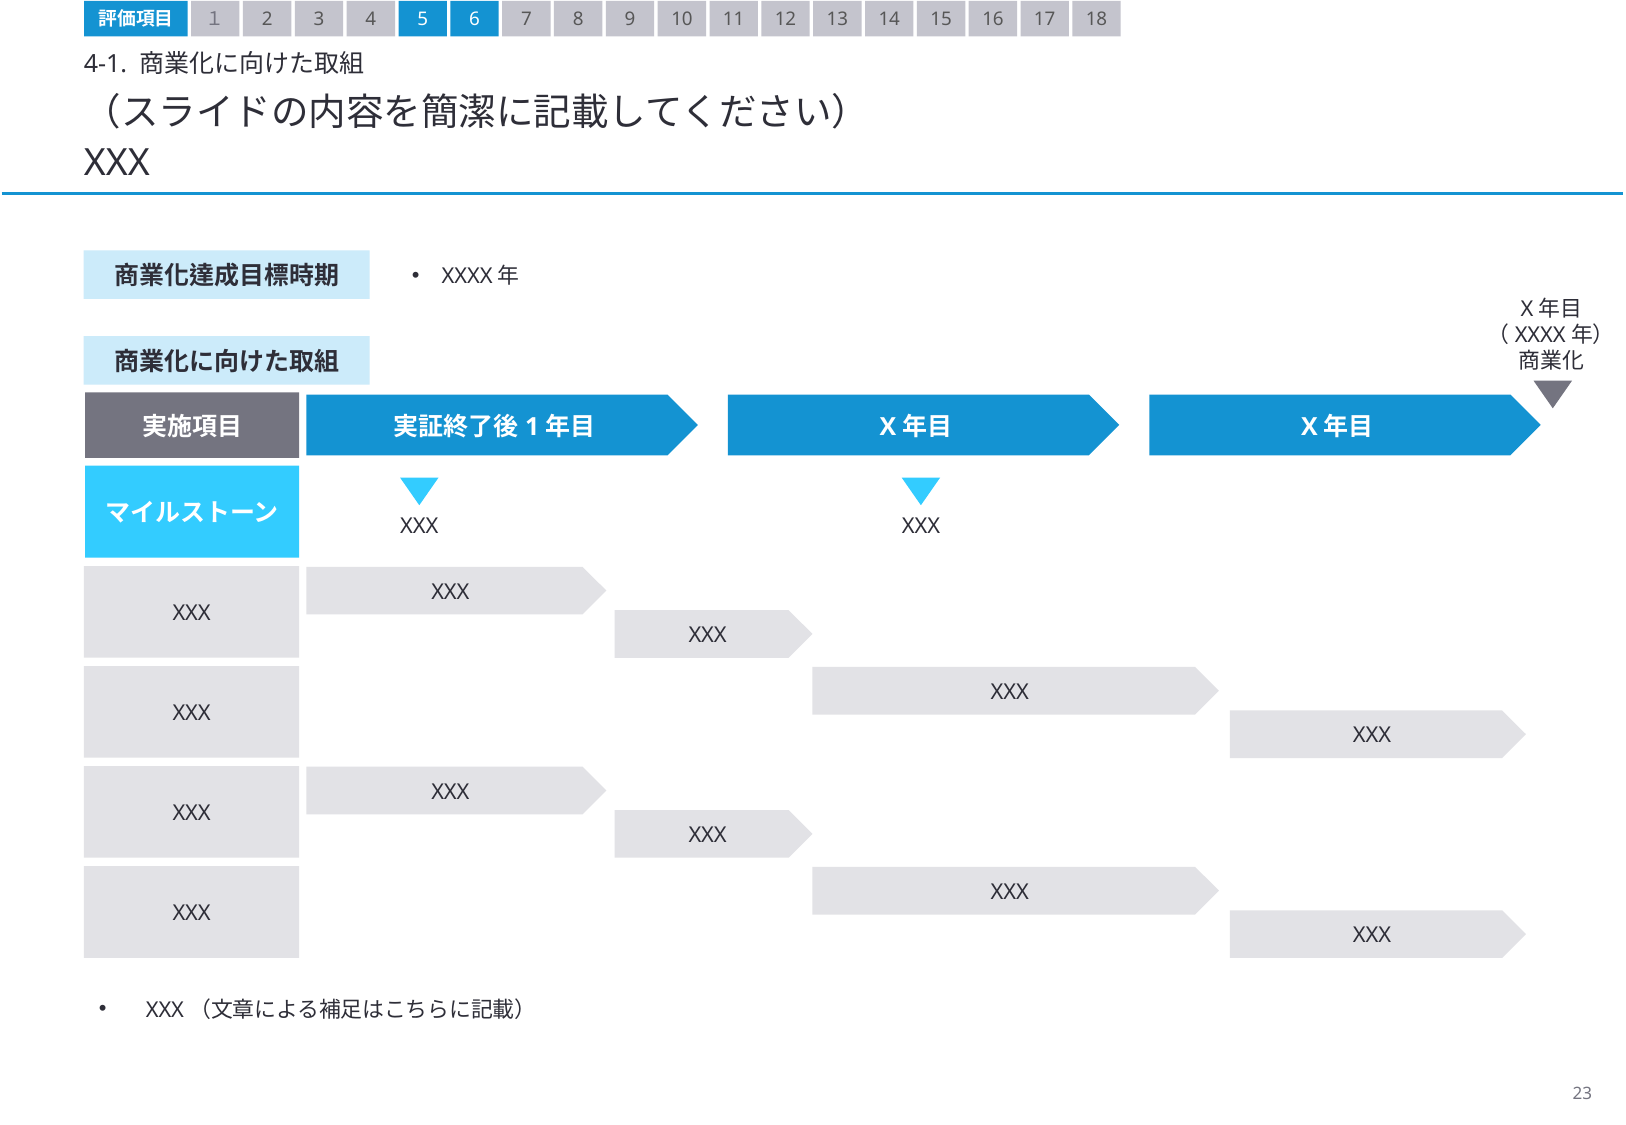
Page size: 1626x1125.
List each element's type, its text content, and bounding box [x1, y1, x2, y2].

text_box XXX [83, 565, 300, 659]
text_box XXX [613, 609, 814, 659]
text_box 商業化達成目標時期 [83, 250, 370, 300]
text_box XXX [83, 865, 300, 959]
text_box 実施項目 [84, 392, 300, 459]
text_box XXX [83, 665, 300, 759]
text_box X年目 （XXXX年） 商業化 [1439, 309, 1625, 359]
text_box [357, 477, 482, 540]
text_box XXX [811, 666, 1220, 716]
text_box XXX（文章による補足はこちらに記載） [83, 987, 1543, 1050]
list （スライドの内容を簡潔に記載してください） XXX [84, 83, 1543, 183]
text_box X年目 [726, 393, 1120, 457]
text_box [1532, 379, 1573, 410]
text_box マイルストーン [84, 465, 300, 559]
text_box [83, 0, 1122, 37]
text_box 実証終了後1年目 [305, 393, 699, 457]
text_box XXXX年 [399, 250, 1542, 300]
text_box XXX [613, 809, 814, 859]
text_box XXX [1228, 709, 1527, 759]
text_box 商業化に向けた取組 [83, 335, 370, 385]
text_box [858, 477, 984, 540]
list 4-1. 商業化に向けた取組 [84, 40, 1543, 82]
text_box XXX [1228, 909, 1527, 959]
text_box XXX [83, 765, 300, 859]
text_box X年目 [1148, 393, 1542, 457]
text_box XXX [811, 865, 1220, 916]
text_box XXX [305, 765, 607, 816]
text_box XXX [305, 565, 607, 616]
